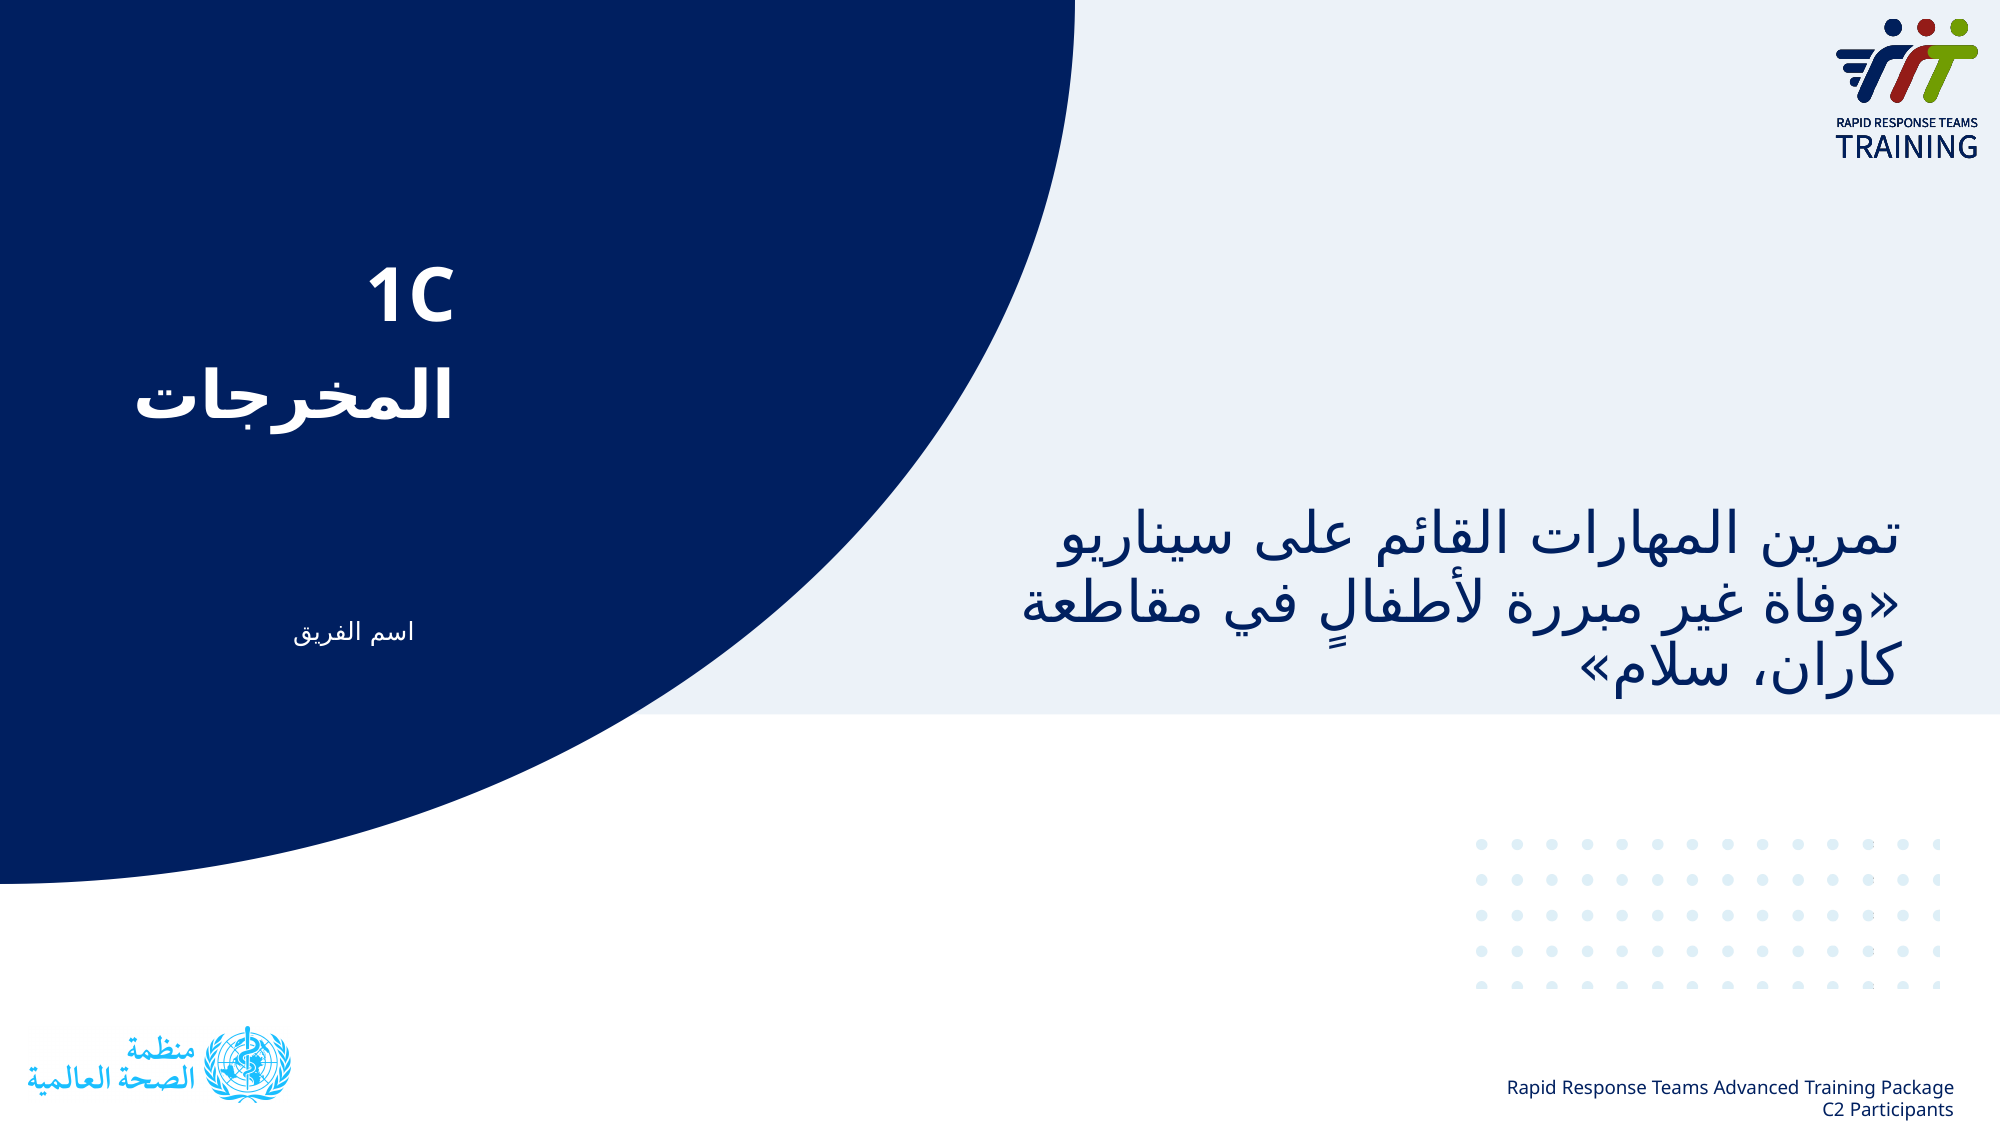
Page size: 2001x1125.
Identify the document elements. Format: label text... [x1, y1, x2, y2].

picture [0, 0, 1075, 884]
picture [1835, 19, 1978, 167]
list تمرين المهارات القائم على سيناريو «وفاة غير مبررة لأطفالٍ في مقاطعة كاران، سلام» [954, 495, 1911, 816]
text_box المخرجات [111, 379, 464, 479]
picture [28, 1026, 291, 1103]
text_box 1C [111, 215, 464, 379]
picture [1476, 839, 1940, 989]
title اسم الفريق [89, 561, 423, 657]
